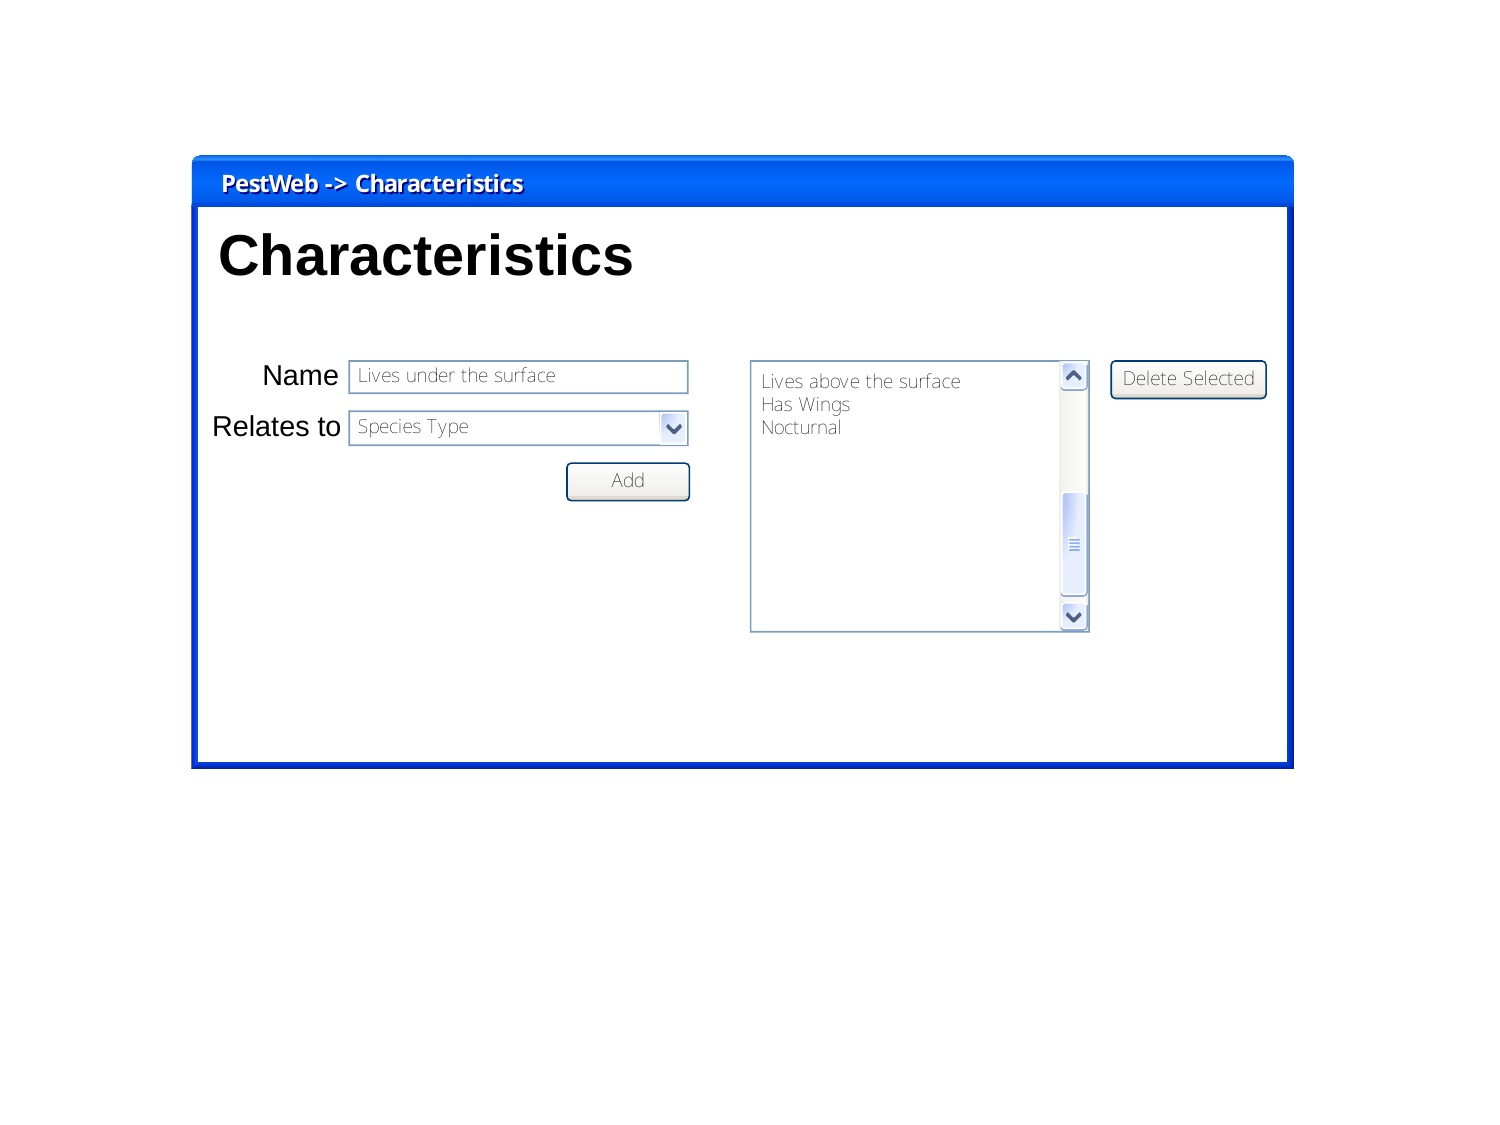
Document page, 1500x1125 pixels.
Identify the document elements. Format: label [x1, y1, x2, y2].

text_box [187, 152, 1299, 774]
